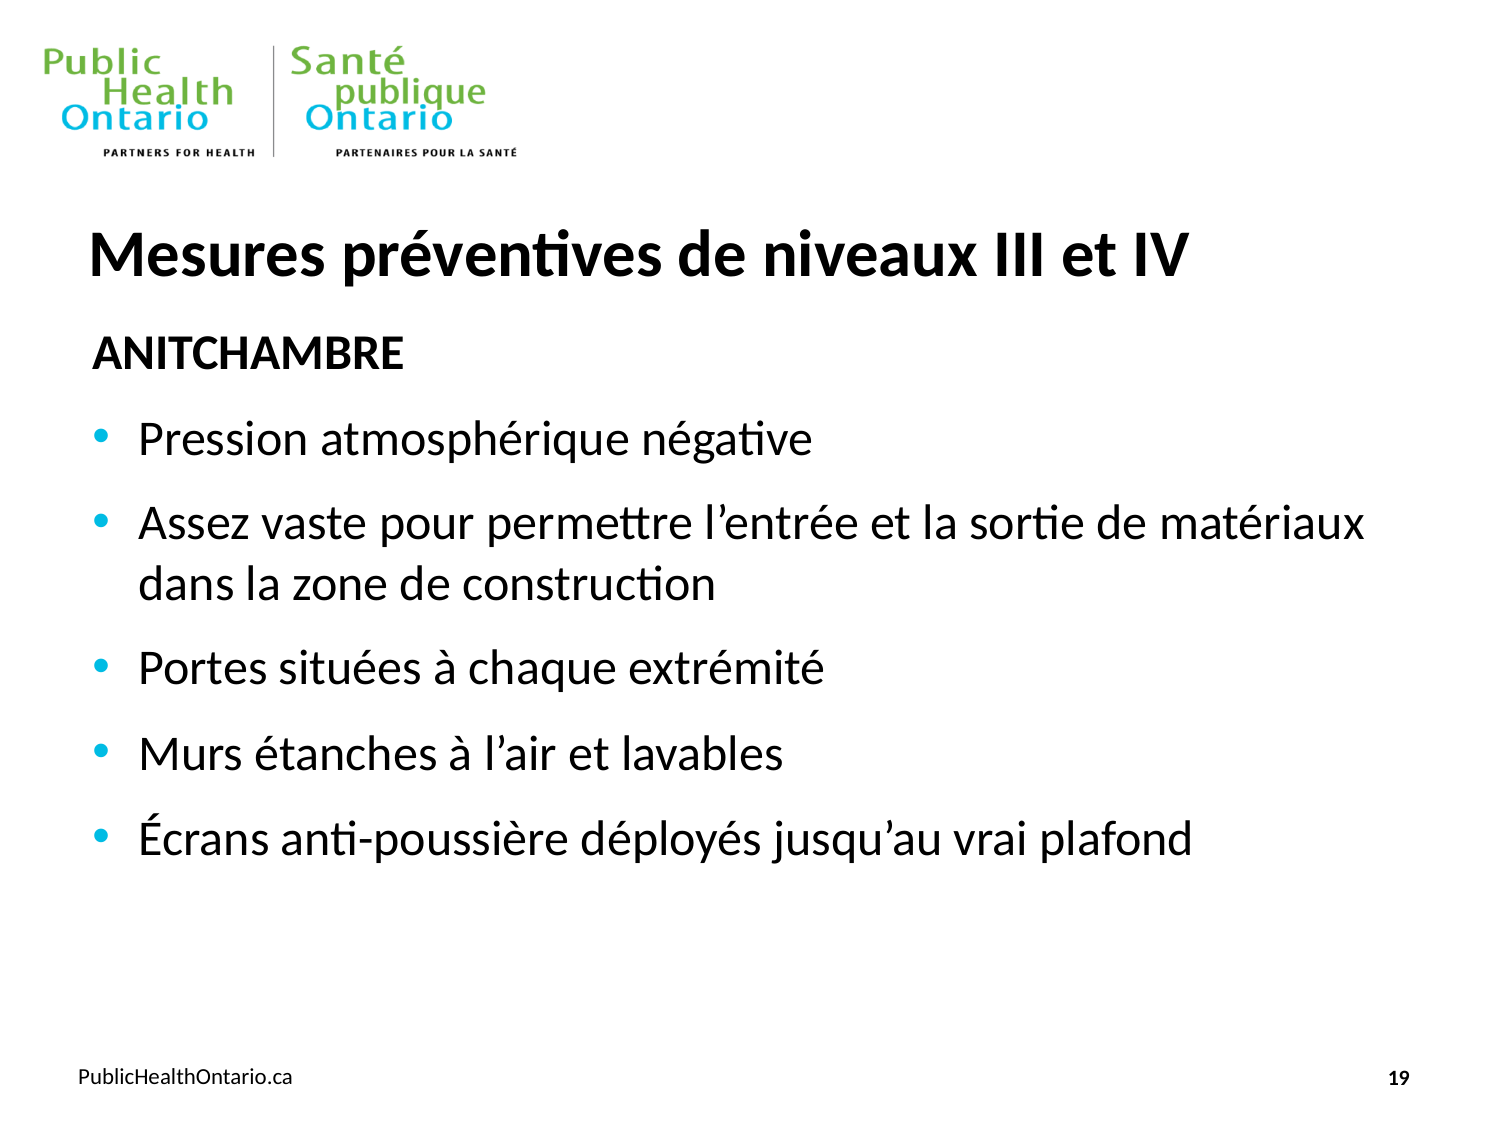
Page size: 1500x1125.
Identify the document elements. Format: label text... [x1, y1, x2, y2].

slide_number 19 [1287, 1057, 1425, 1096]
title Mesures préventives de niveaux III et IV [73, 174, 1437, 325]
list ANITCHAMBRE Pression atmosphérique négative Assez vaste pour permettre l’entrée et la sortie de matériaux dans la zone de construction Portes situées à chaque extrémité Murs étanches à l’air et lavables Écrans anti-poussière déployés jusqu’au vrai plafond [77, 312, 1390, 975]
picture [37, 37, 525, 165]
